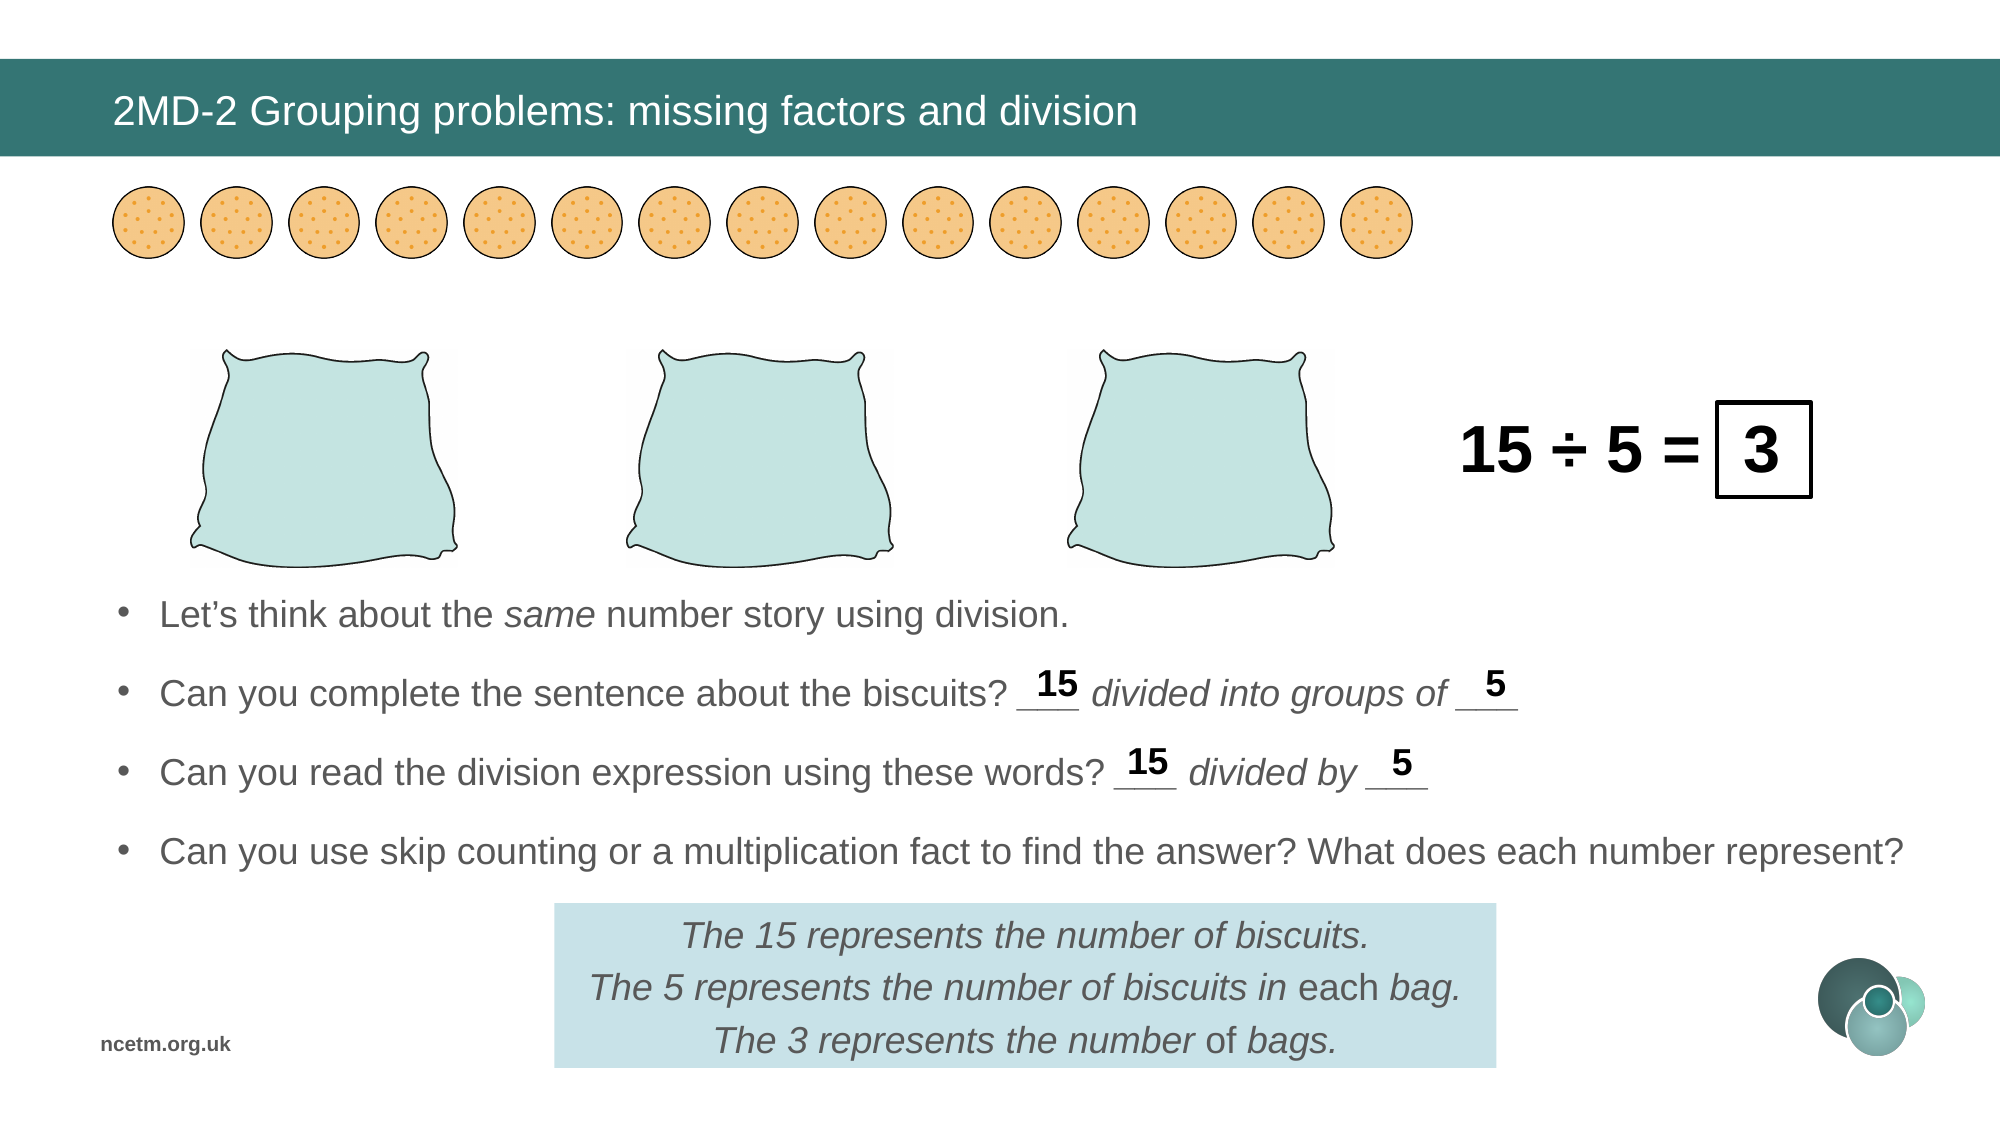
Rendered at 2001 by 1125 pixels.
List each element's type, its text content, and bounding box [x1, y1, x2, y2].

picture [1164, 186, 1238, 259]
picture [726, 186, 799, 259]
picture [1252, 186, 1325, 259]
text_box 15 [1112, 729, 1184, 790]
text_box [1715, 400, 1813, 499]
picture [1340, 186, 1413, 259]
picture [813, 186, 887, 259]
text_box The 15 represents the number of biscuits. The 5 represents the number of biscuits in each bag. The 3 represents the number of bags. [554, 903, 1497, 1068]
picture [1818, 958, 1925, 1056]
text_box 3 [1728, 398, 1795, 494]
picture [989, 186, 1062, 259]
text_box Let’s think about the same number story using division. Can you complete the sentence about the biscuits? ___ divided into groups of ___ Can you read the division expression using these words? ___ divided by ___ Can you use skip counting or a multiplication fact to find the answer? What does each number represent? [102, 573, 1950, 792]
picture [550, 186, 624, 259]
text_box 15 ÷ 5 = [1444, 398, 1717, 494]
text_box 5 [1470, 651, 1522, 712]
picture [375, 186, 448, 259]
picture [287, 186, 361, 259]
text_box 5 [1376, 730, 1428, 791]
picture [901, 186, 975, 259]
picture [626, 349, 894, 568]
picture [463, 186, 536, 259]
picture [200, 186, 273, 259]
picture [190, 349, 458, 568]
picture [1077, 186, 1150, 259]
picture [112, 186, 185, 259]
picture [638, 186, 711, 259]
text_box 15 [1021, 651, 1093, 712]
picture [1067, 349, 1335, 568]
title 2MD-2 Grouping problems: missing factors and division [97, 76, 1945, 147]
